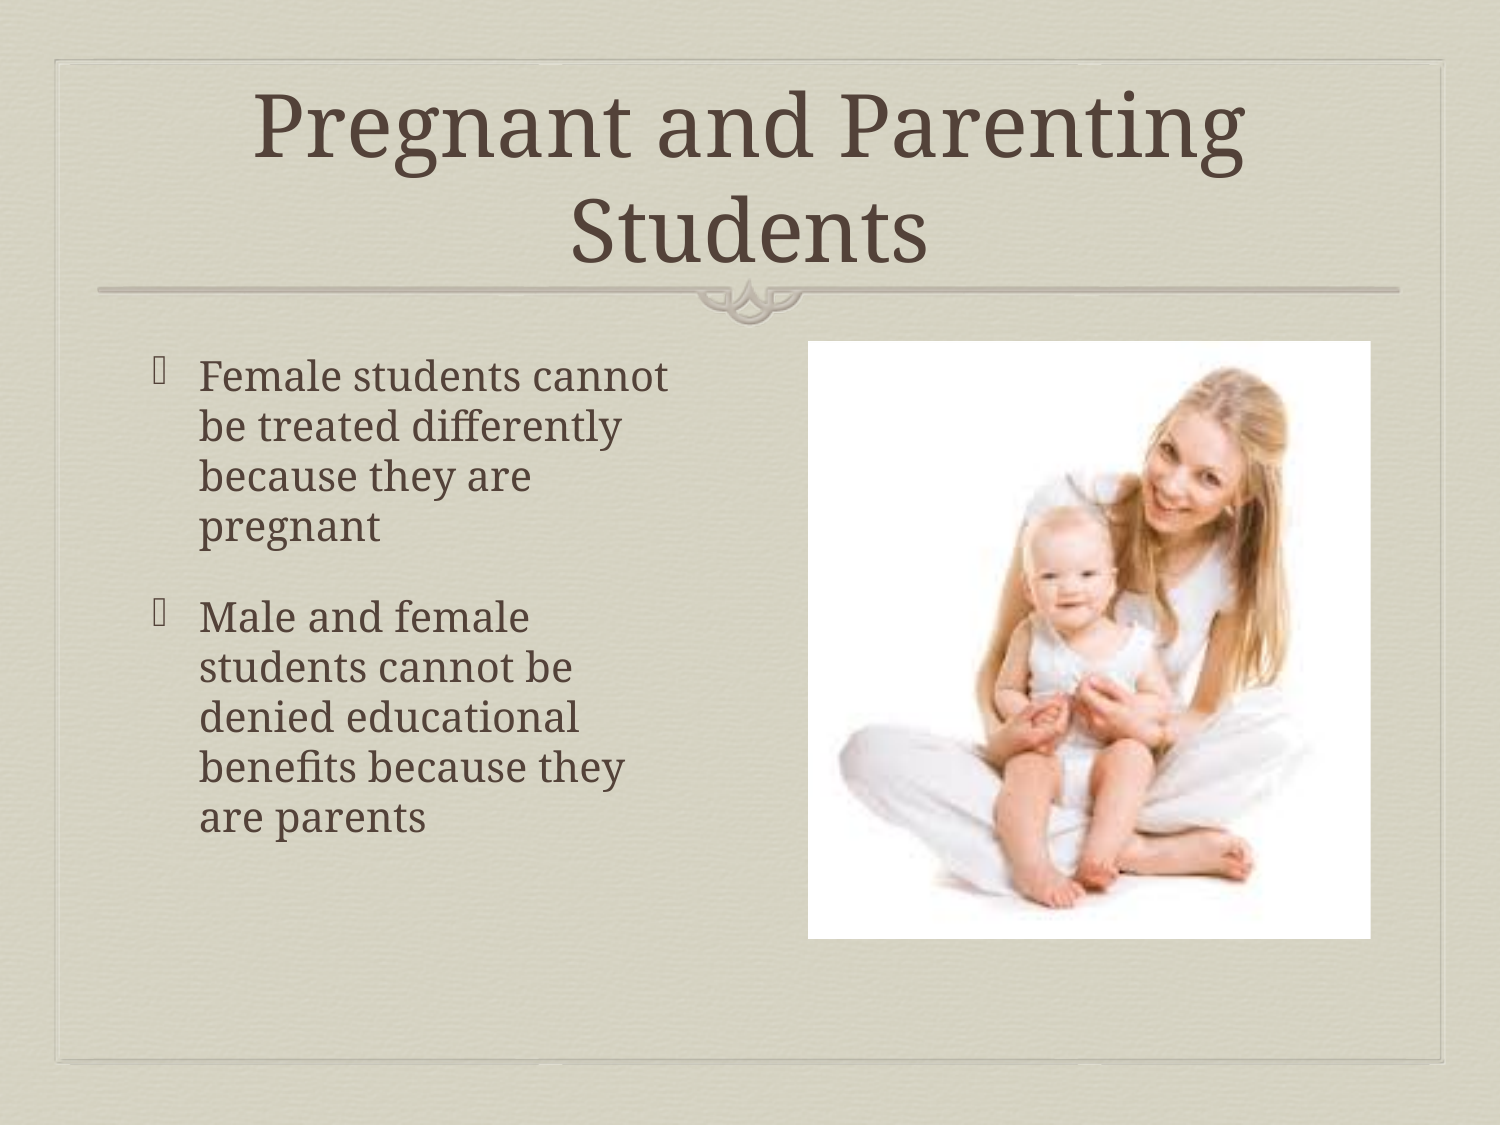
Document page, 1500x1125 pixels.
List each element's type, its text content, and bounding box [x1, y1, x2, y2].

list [807, 341, 1372, 940]
picture [0, 0, 1500, 1125]
list Female students cannot be treated differently because they are pregnant Male and female students cannot be denied educational benefits because they are parents [137, 341, 700, 939]
title Pregnant and Parenting Students [131, 62, 1369, 288]
